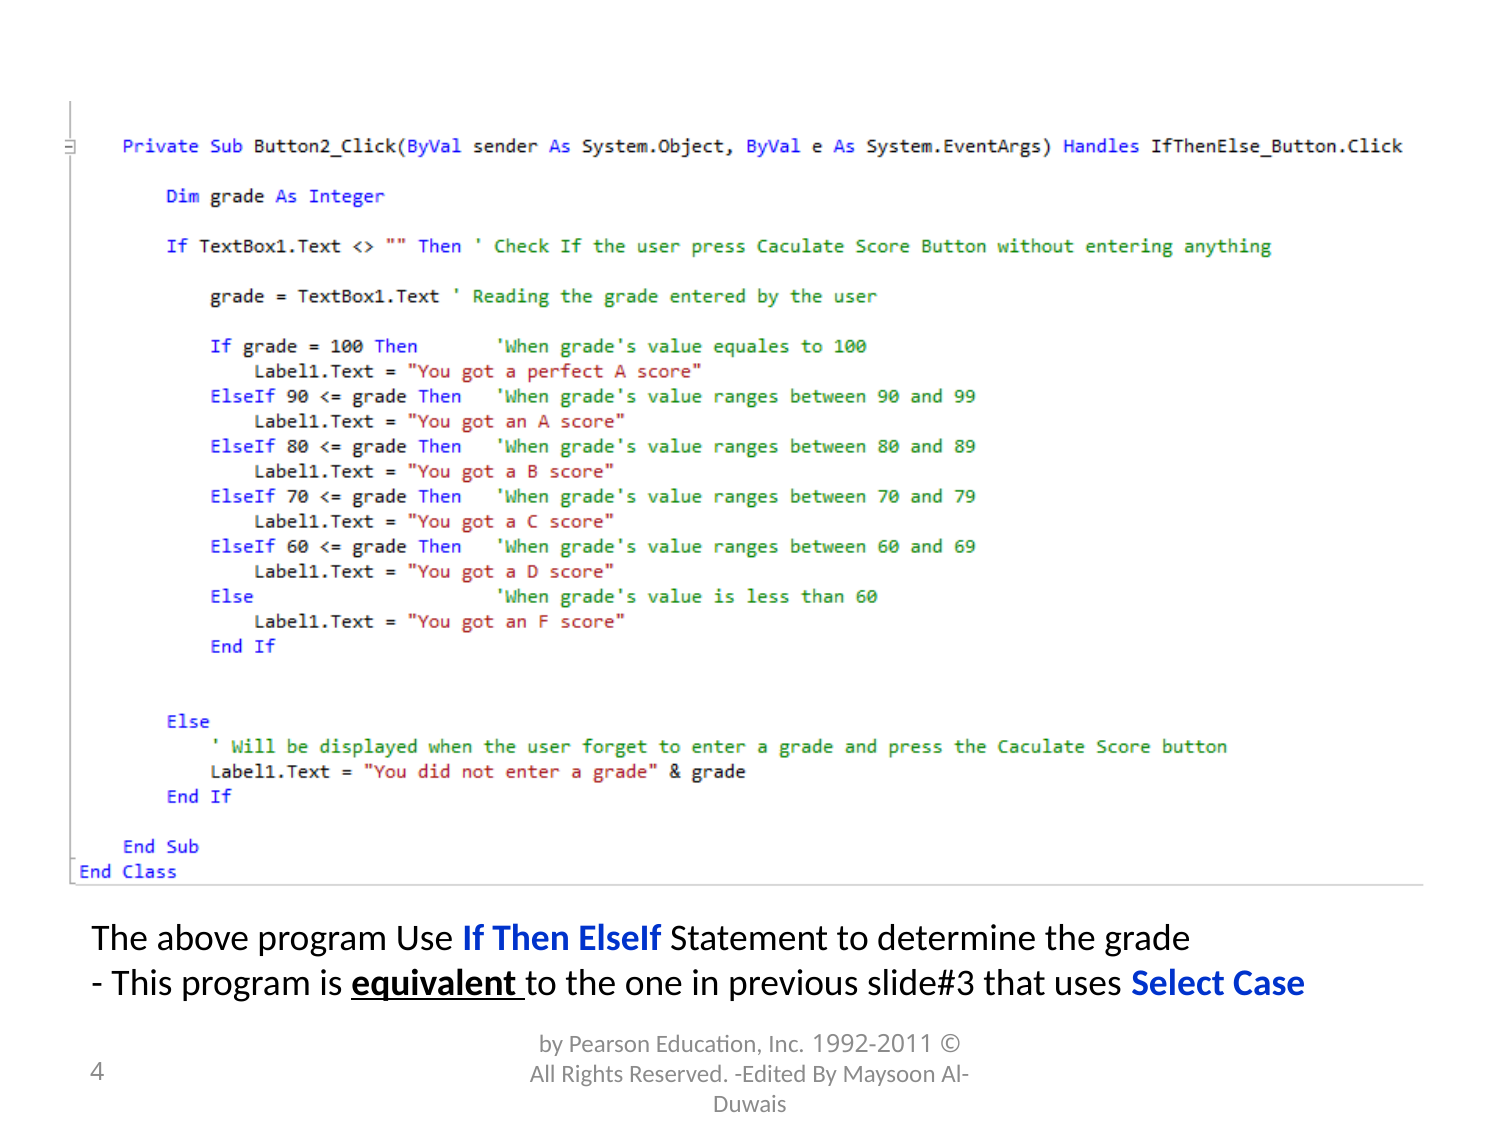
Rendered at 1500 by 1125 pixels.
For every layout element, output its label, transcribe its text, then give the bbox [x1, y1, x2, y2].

slide_number 4 [75, 1042, 425, 1103]
text_box The above program Use If Then ElseIf Statement to determine the grade - This program is equivalent to the one in previous slide#3 that uses Select Case [76, 905, 1412, 1010]
footer © 1992-2011 by Pearson Education, Inc. All Rights Reserved. -Edited By Maysoon Al-Duwais [512, 1042, 988, 1103]
picture [64, 101, 1424, 894]
